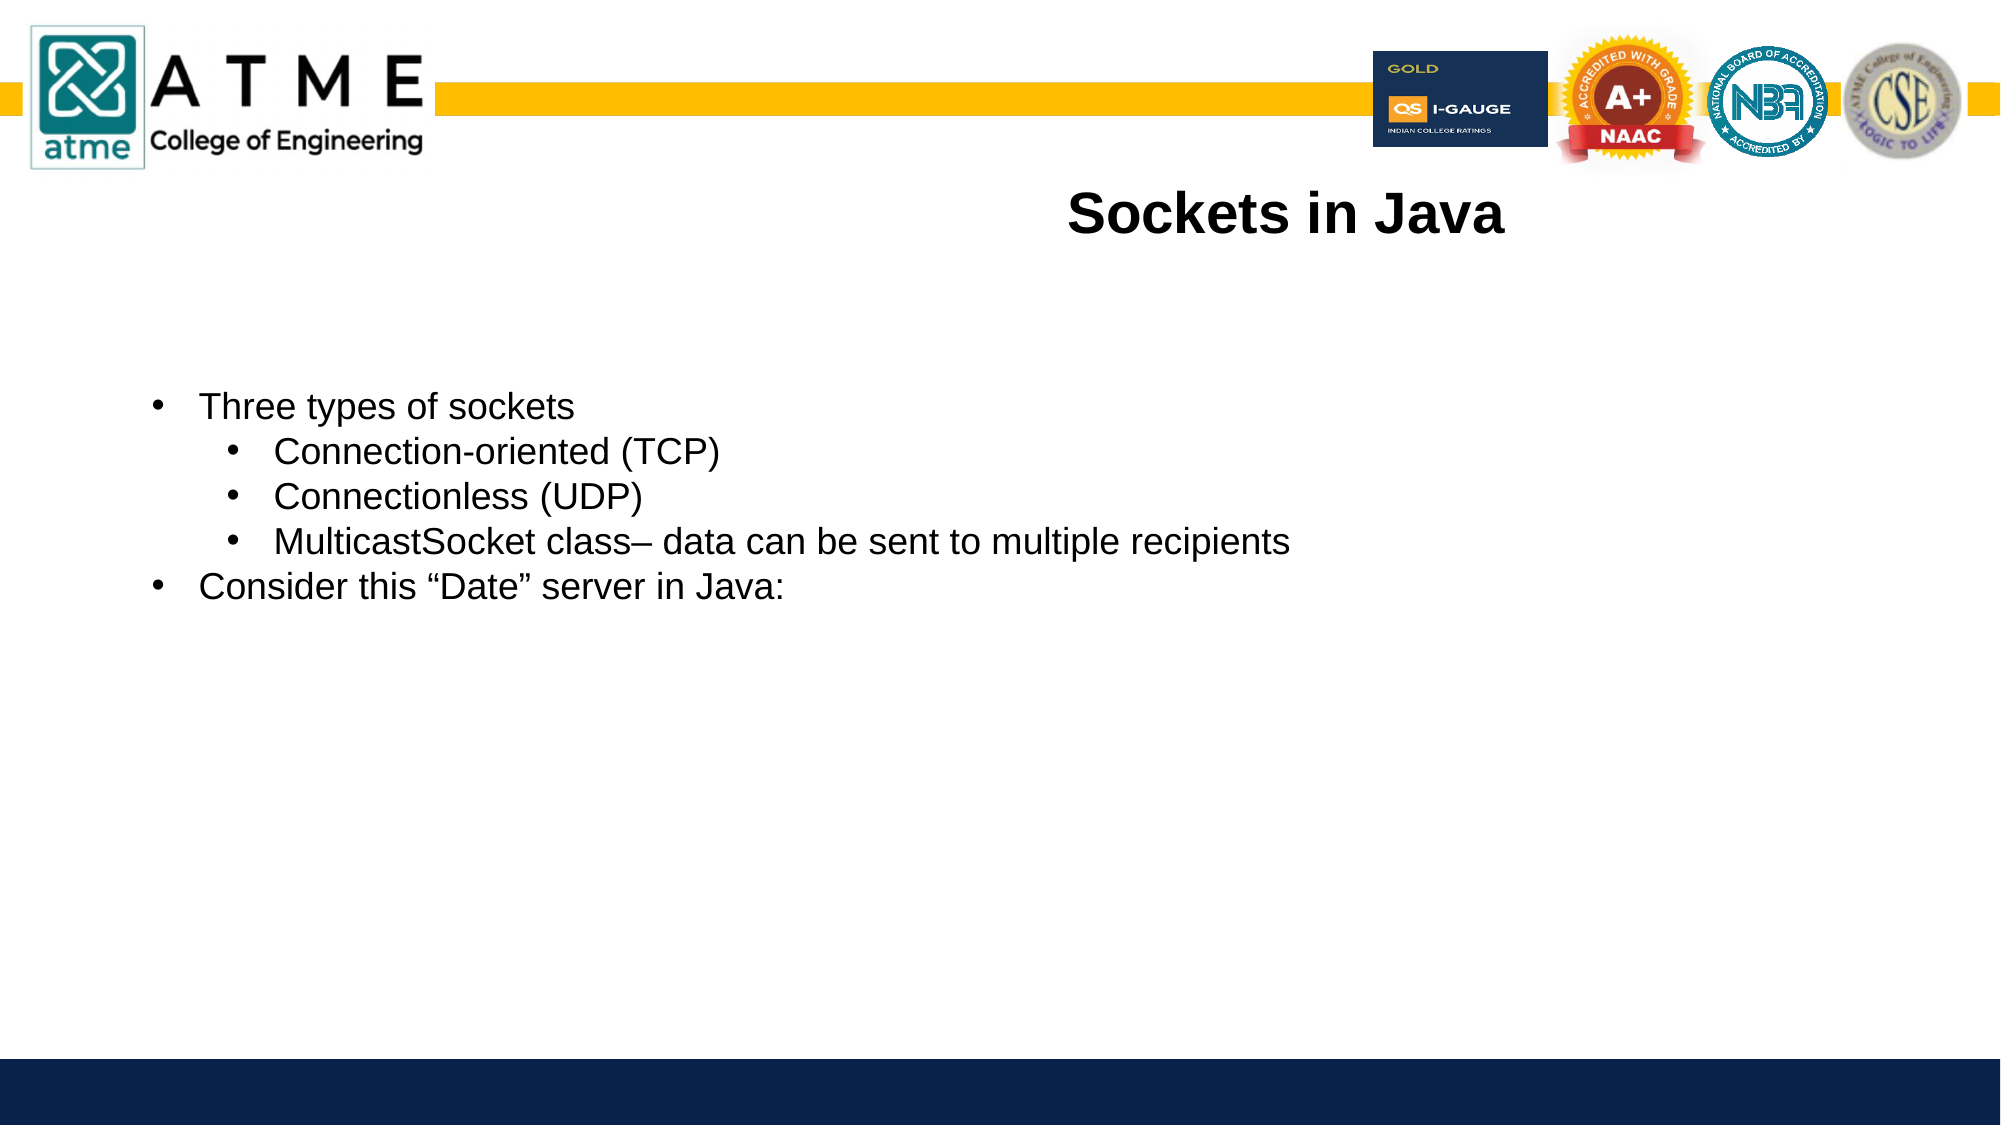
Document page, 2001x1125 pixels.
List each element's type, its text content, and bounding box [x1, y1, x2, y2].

picture [1373, 20, 1828, 180]
text_box Sockets in Java [1052, 167, 1521, 253]
text_box Three types of sockets Connection-oriented (TCP) Connectionless (UDP) MulticastSocket class– data can be sent to multiple recipients Consider this “Date” server in Java: [136, 374, 1306, 705]
picture [22, 15, 435, 178]
picture [0, 1059, 2001, 1125]
picture [1840, 26, 1968, 176]
